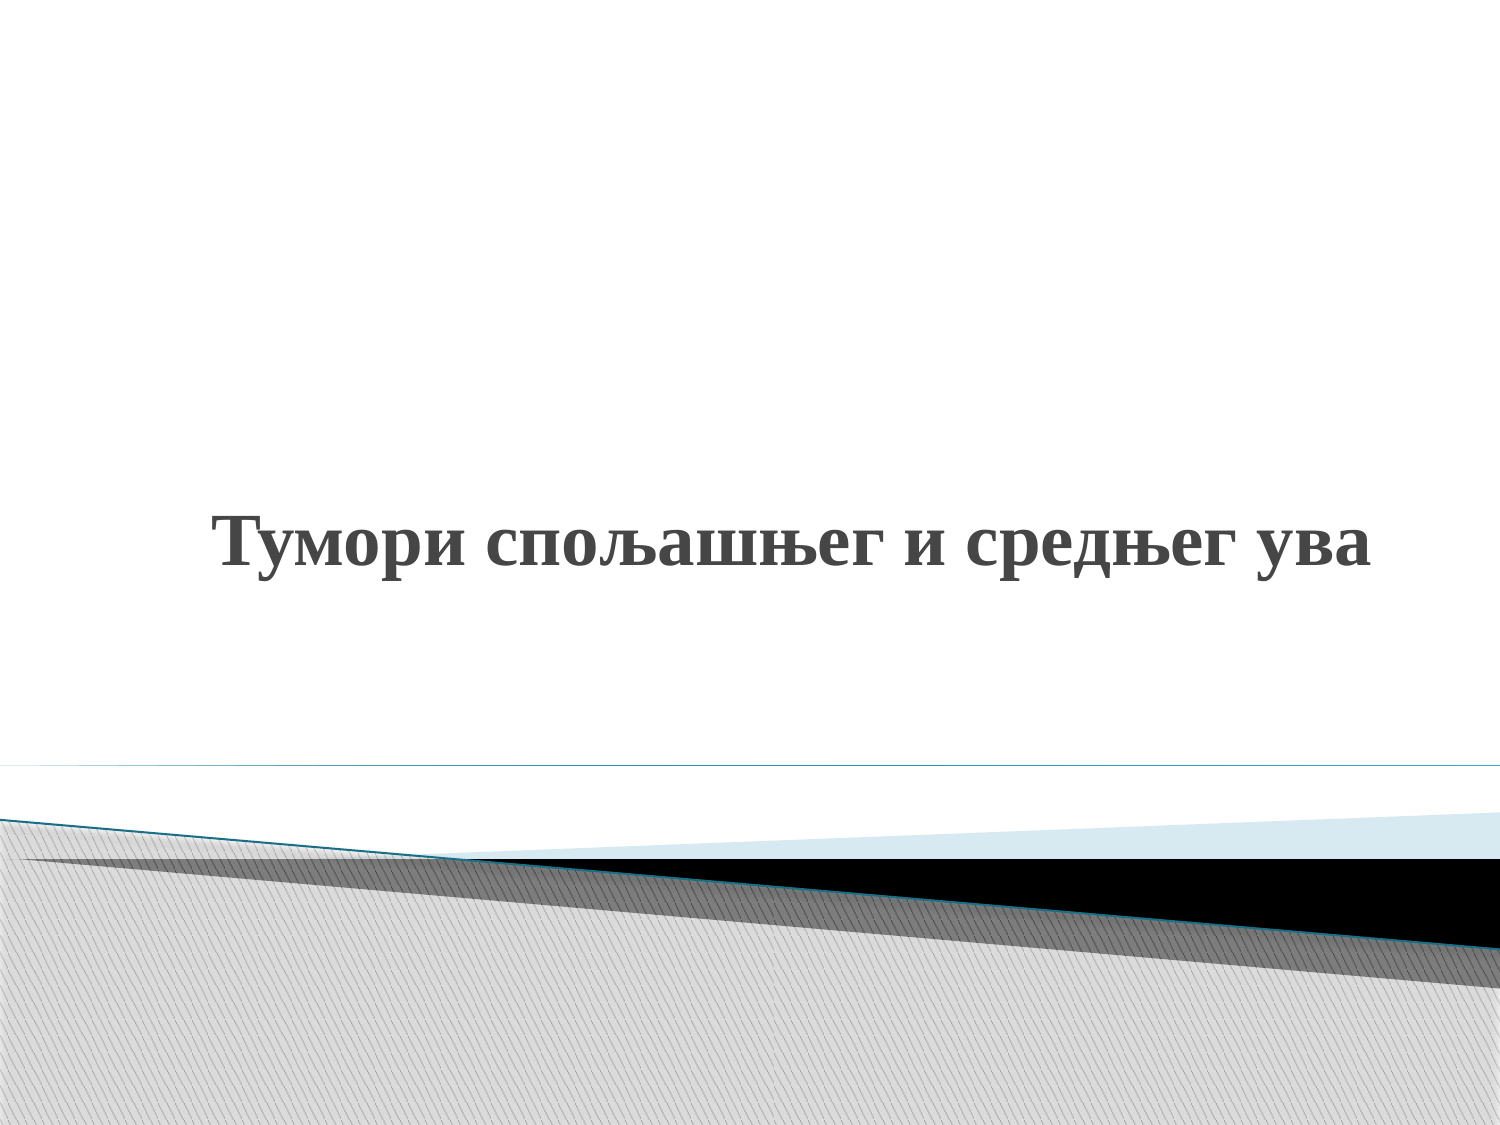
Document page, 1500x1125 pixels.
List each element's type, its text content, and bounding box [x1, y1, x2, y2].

title Тумори спољашњег и средњег ува [112, 287, 1388, 588]
picture [5, 859, 1500, 989]
